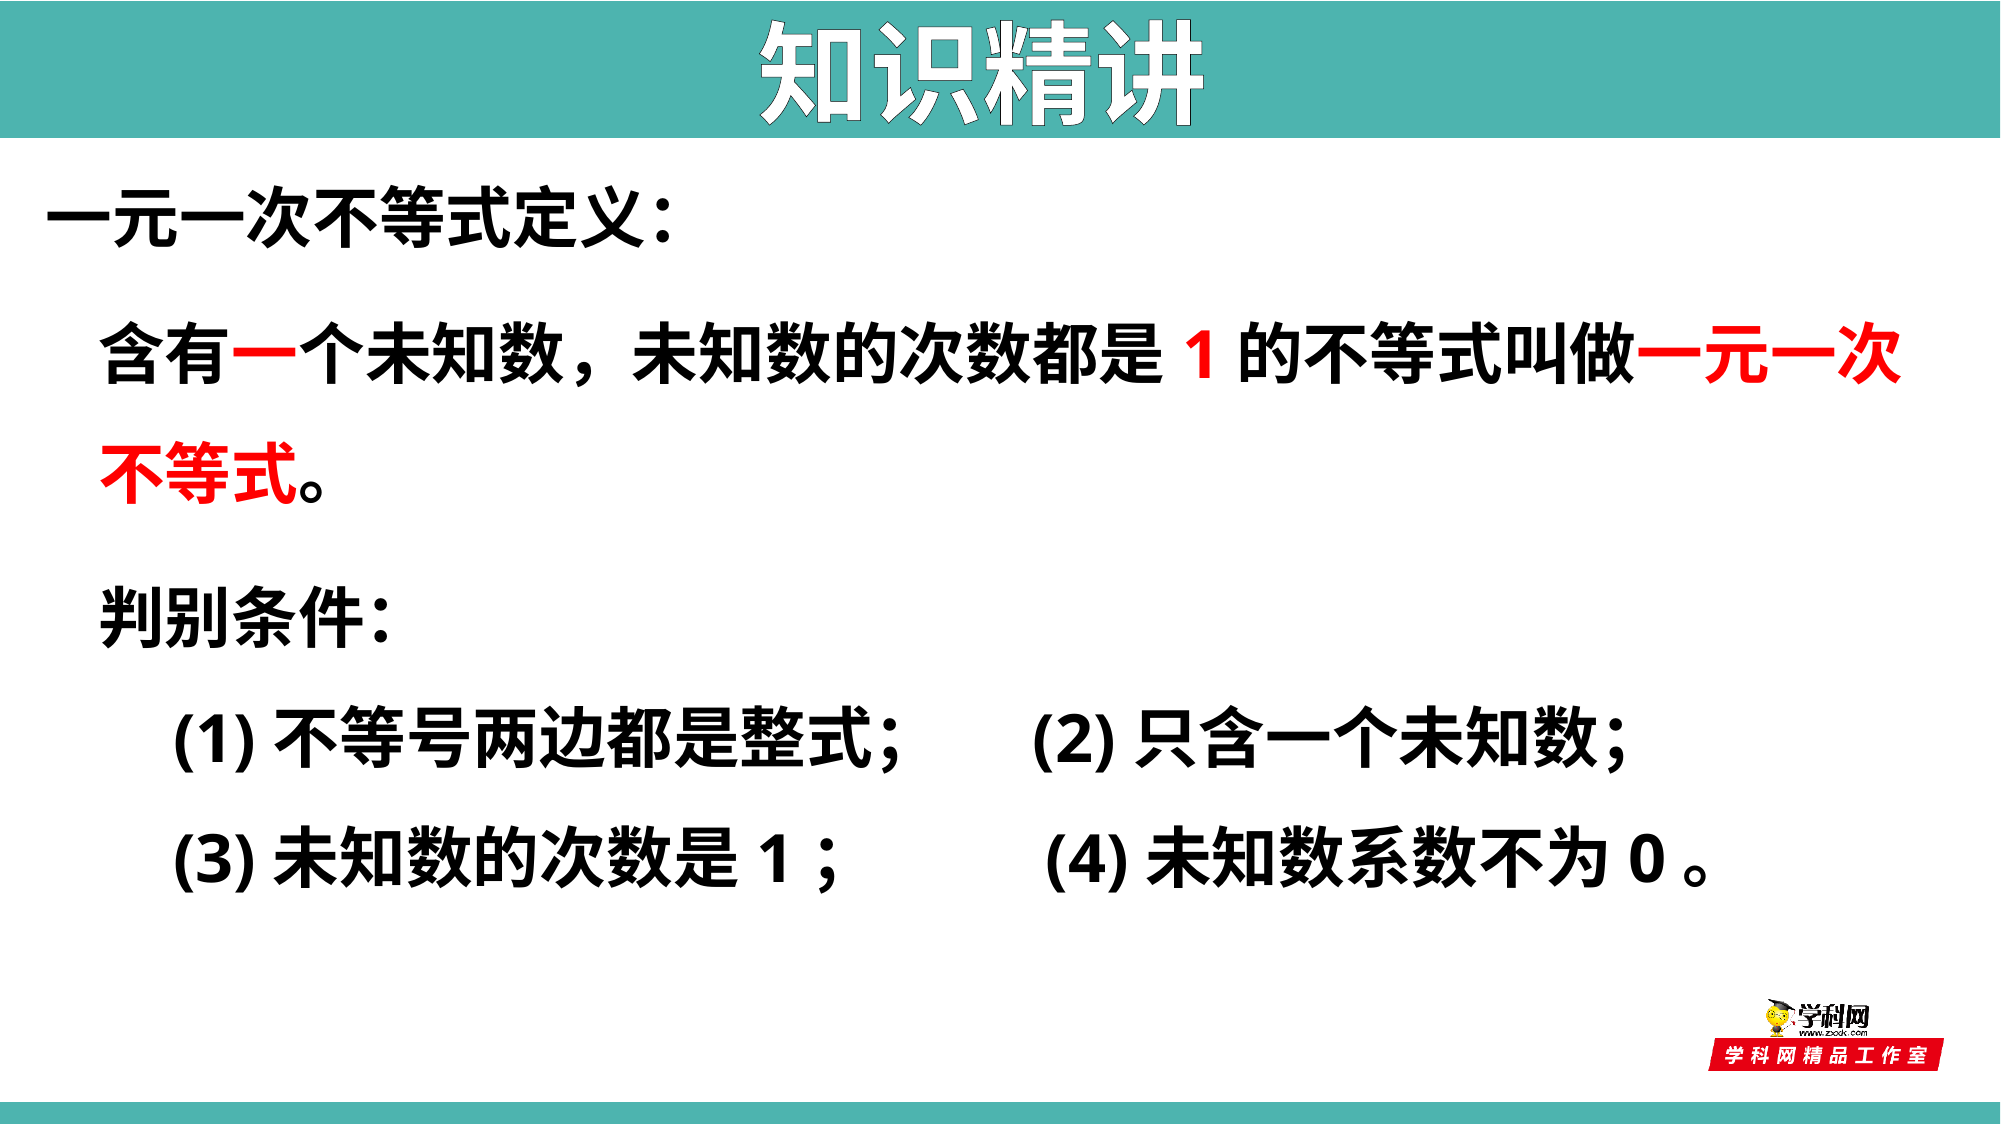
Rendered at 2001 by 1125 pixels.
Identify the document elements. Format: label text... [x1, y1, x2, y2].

text_box 判别条件： (1)不等号两边都是整式； (2)只含一个未知数； (3)未知数的次数是1； (4)未知数系数不为0。 [83, 528, 1770, 903]
text_box 知识精讲 [742, 0, 1223, 146]
text_box 一元一次不等式定义： [30, 168, 729, 264]
picture [0, 1, 2001, 1124]
text_box 含有一个未知数，未知数的次数都是1的不等式叫做一元一次不等式。 [83, 264, 1948, 520]
